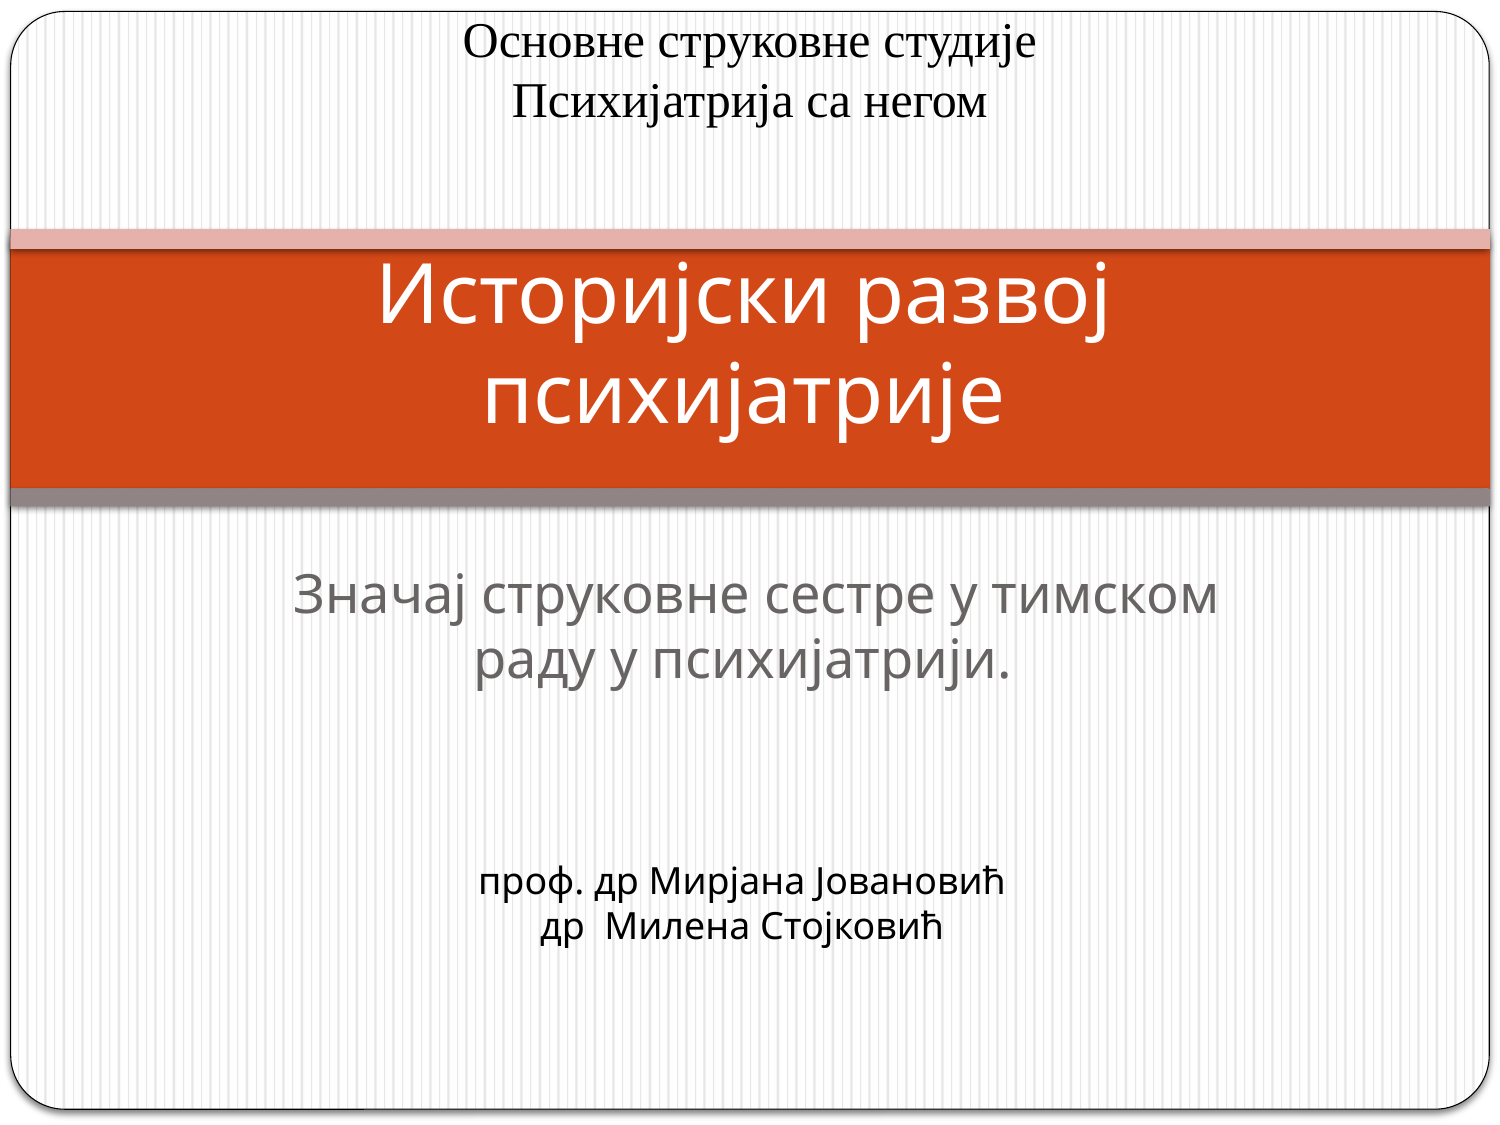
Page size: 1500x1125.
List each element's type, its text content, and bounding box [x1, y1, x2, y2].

text_box Основне струковне студије Психијатрија са негом [0, 0, 1500, 135]
subtitle Значај струковне сестре у тимском раду у психијатрији. [225, 475, 1275, 713]
title Историјски развој психијатрије [99, 212, 1388, 475]
text_box проф. др Мирјана Јовановић др Милена Стојковић [463, 849, 1022, 955]
